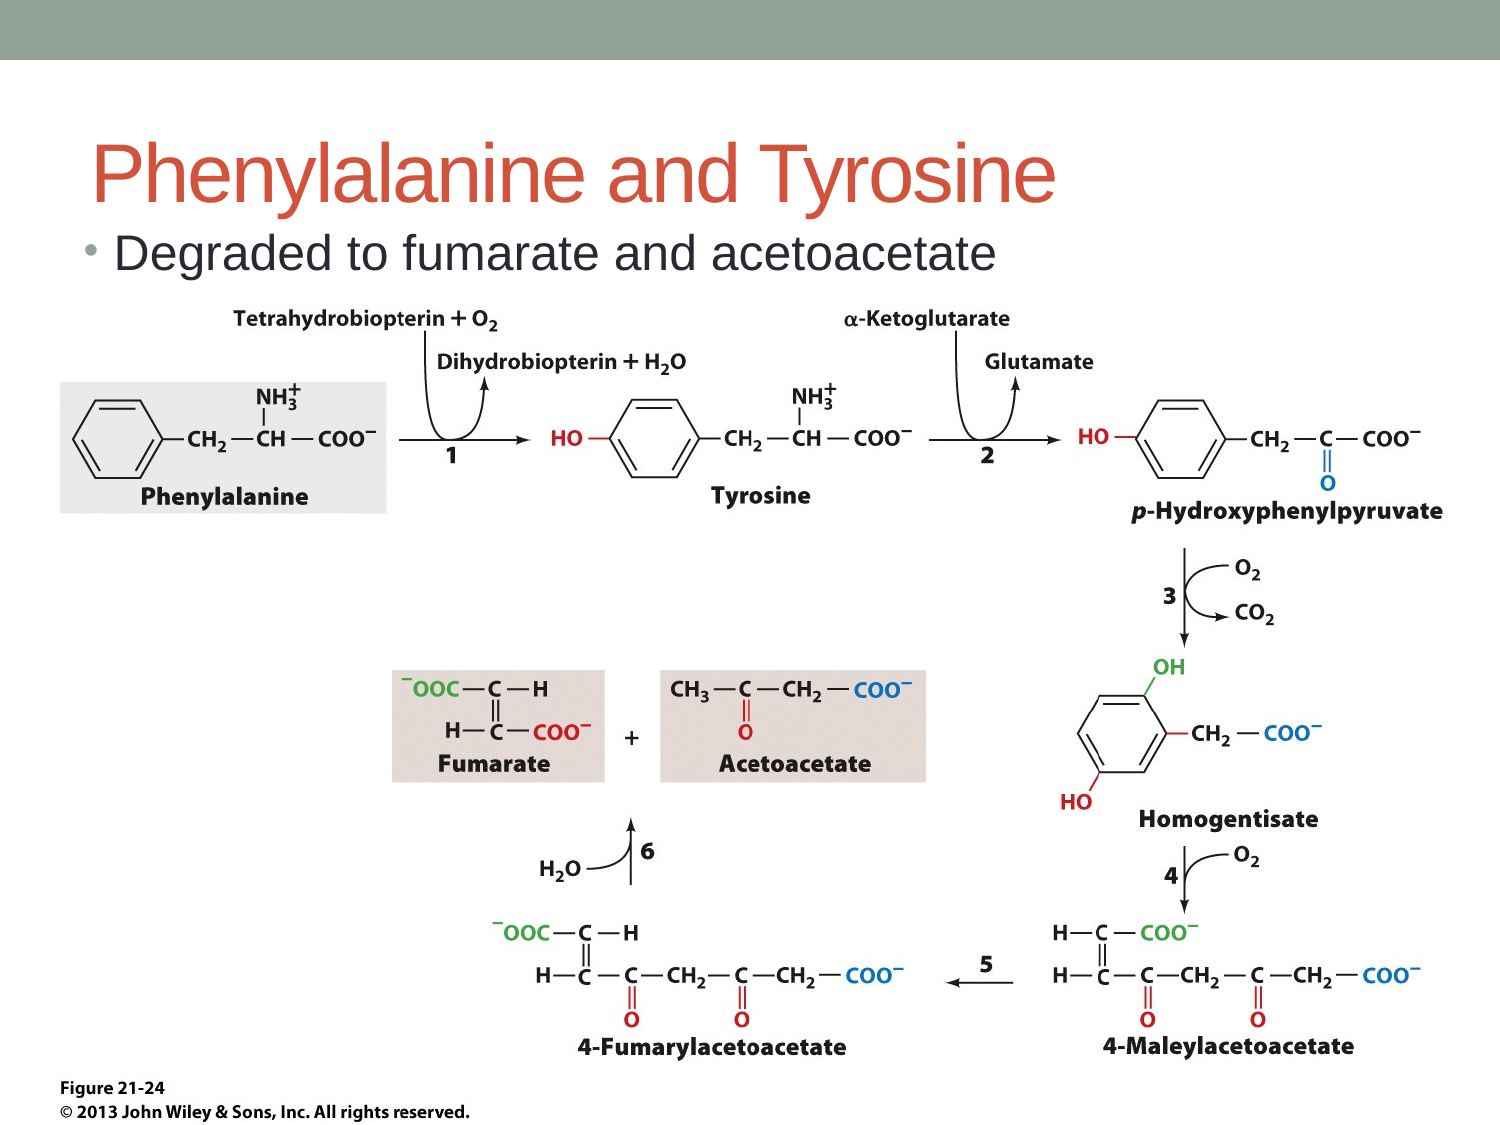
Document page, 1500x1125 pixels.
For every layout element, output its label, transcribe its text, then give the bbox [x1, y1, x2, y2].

title Phenylalanine and Tyrosine [75, 87, 1425, 250]
list Degraded to fumarate and acetoacetate [68, 212, 1344, 296]
picture [52, 299, 1448, 1125]
